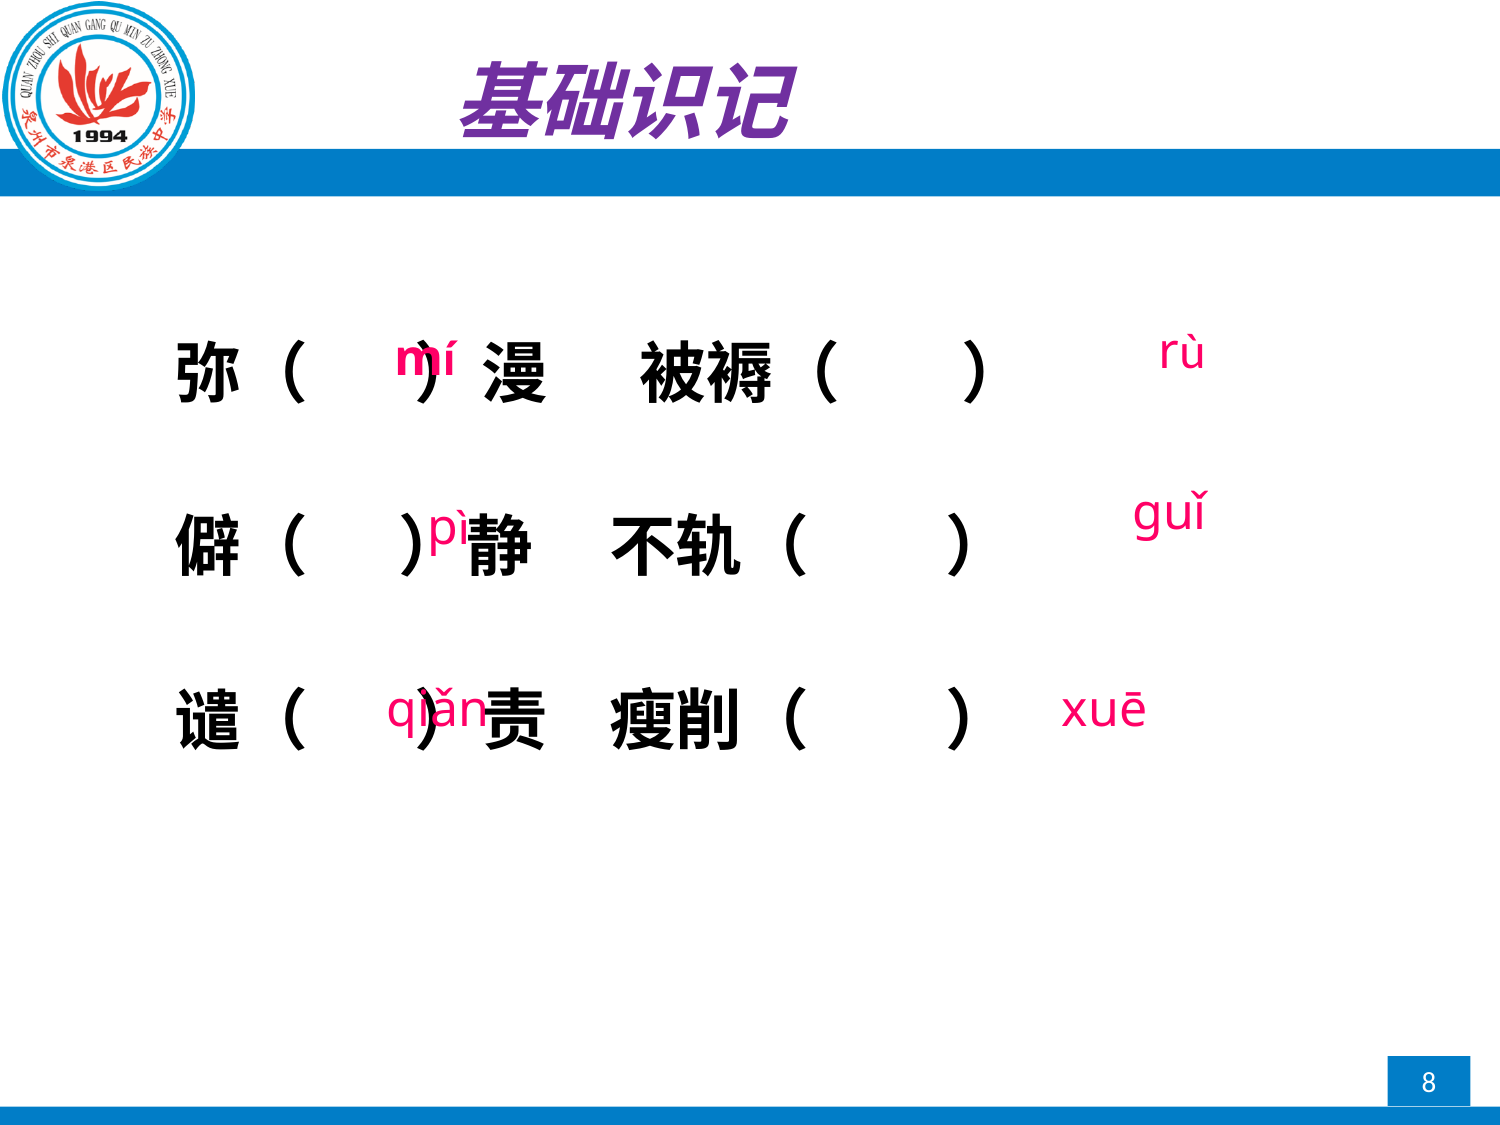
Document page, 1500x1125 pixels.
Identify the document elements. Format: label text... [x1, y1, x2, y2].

picture [2, 107, 78, 191]
text_box xuē [1034, 668, 1180, 744]
text_box guǐ [1104, 472, 1244, 547]
text_box rù [1133, 290, 1252, 372]
text_box pì [399, 486, 502, 562]
text_box qiǎn [358, 668, 513, 744]
list 弥（ ）漫 被褥（ ） 僻（ ）静 不轨（ ） 谴（ ）责 瘦削（ ） [159, 243, 1365, 987]
picture [9, 6, 189, 186]
picture [120, 114, 195, 191]
text_box mí [372, 314, 491, 396]
picture [2, 1, 88, 86]
title 基础识记 [324, 5, 918, 194]
picture [110, 1, 195, 79]
